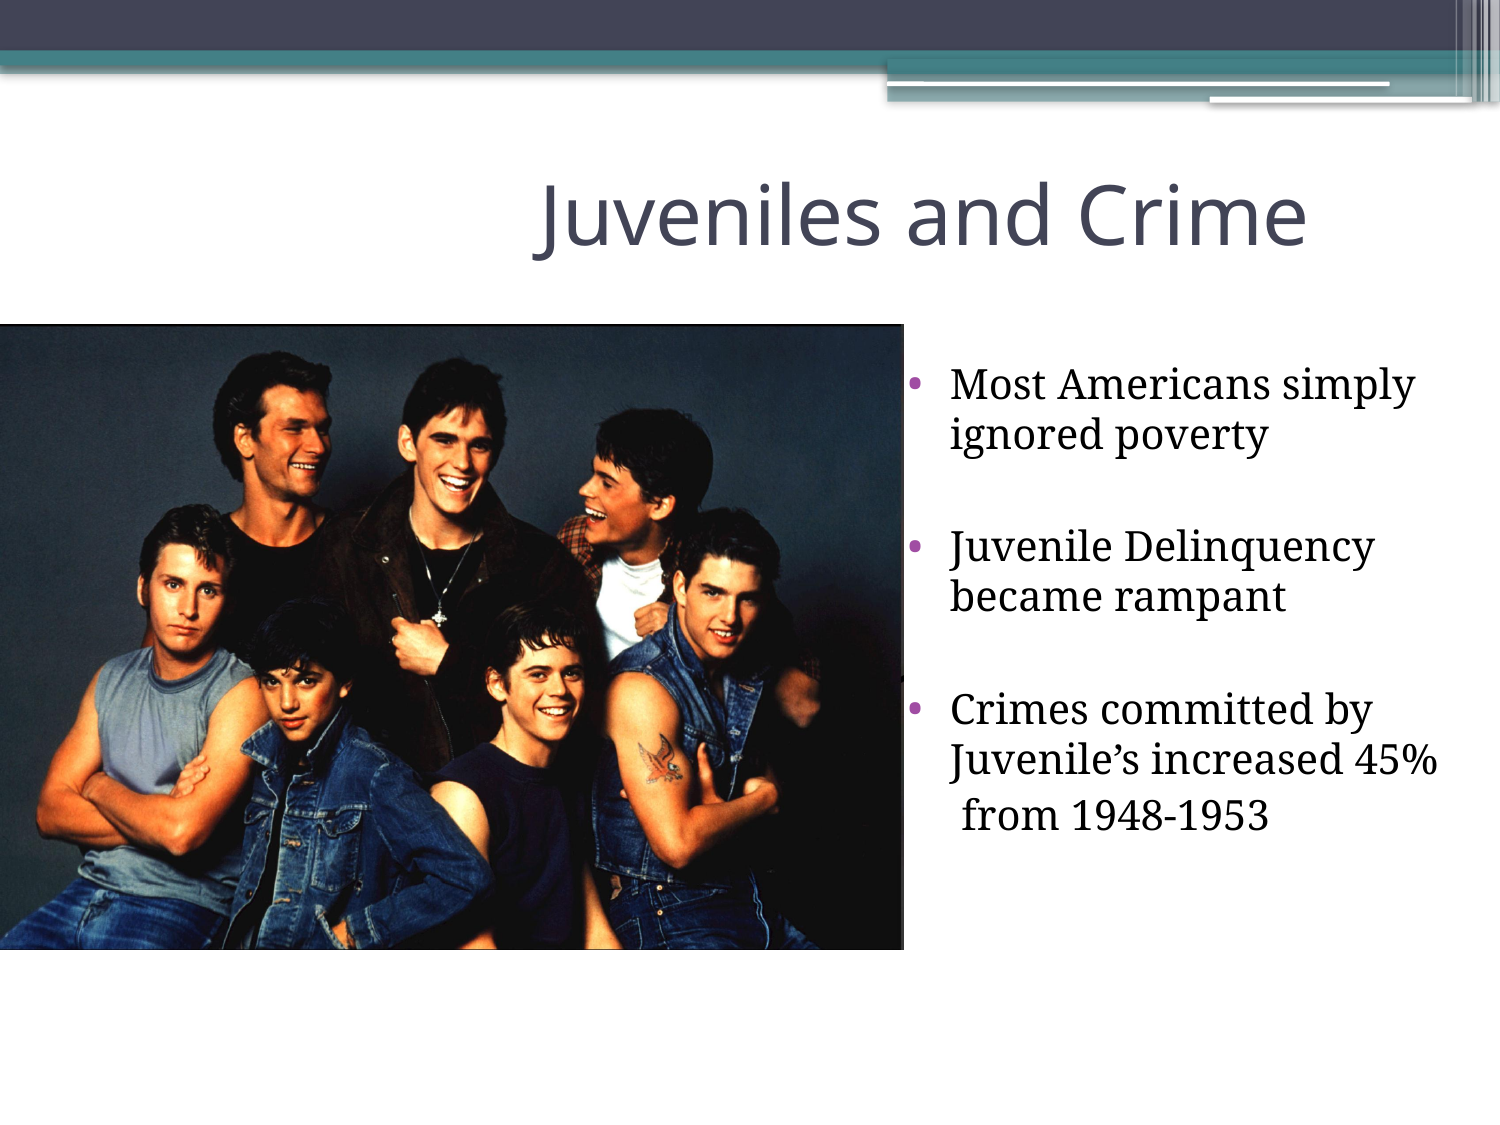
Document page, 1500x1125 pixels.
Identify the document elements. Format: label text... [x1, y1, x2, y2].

list Most Americans simply ignored poverty Juvenile Delinquency became rampant Crimes committed by Juvenile’s increased 45% from 1948-1953 [875, 350, 1500, 1093]
title Juveniles and Crime [249, 125, 1500, 300]
picture [0, 324, 905, 951]
